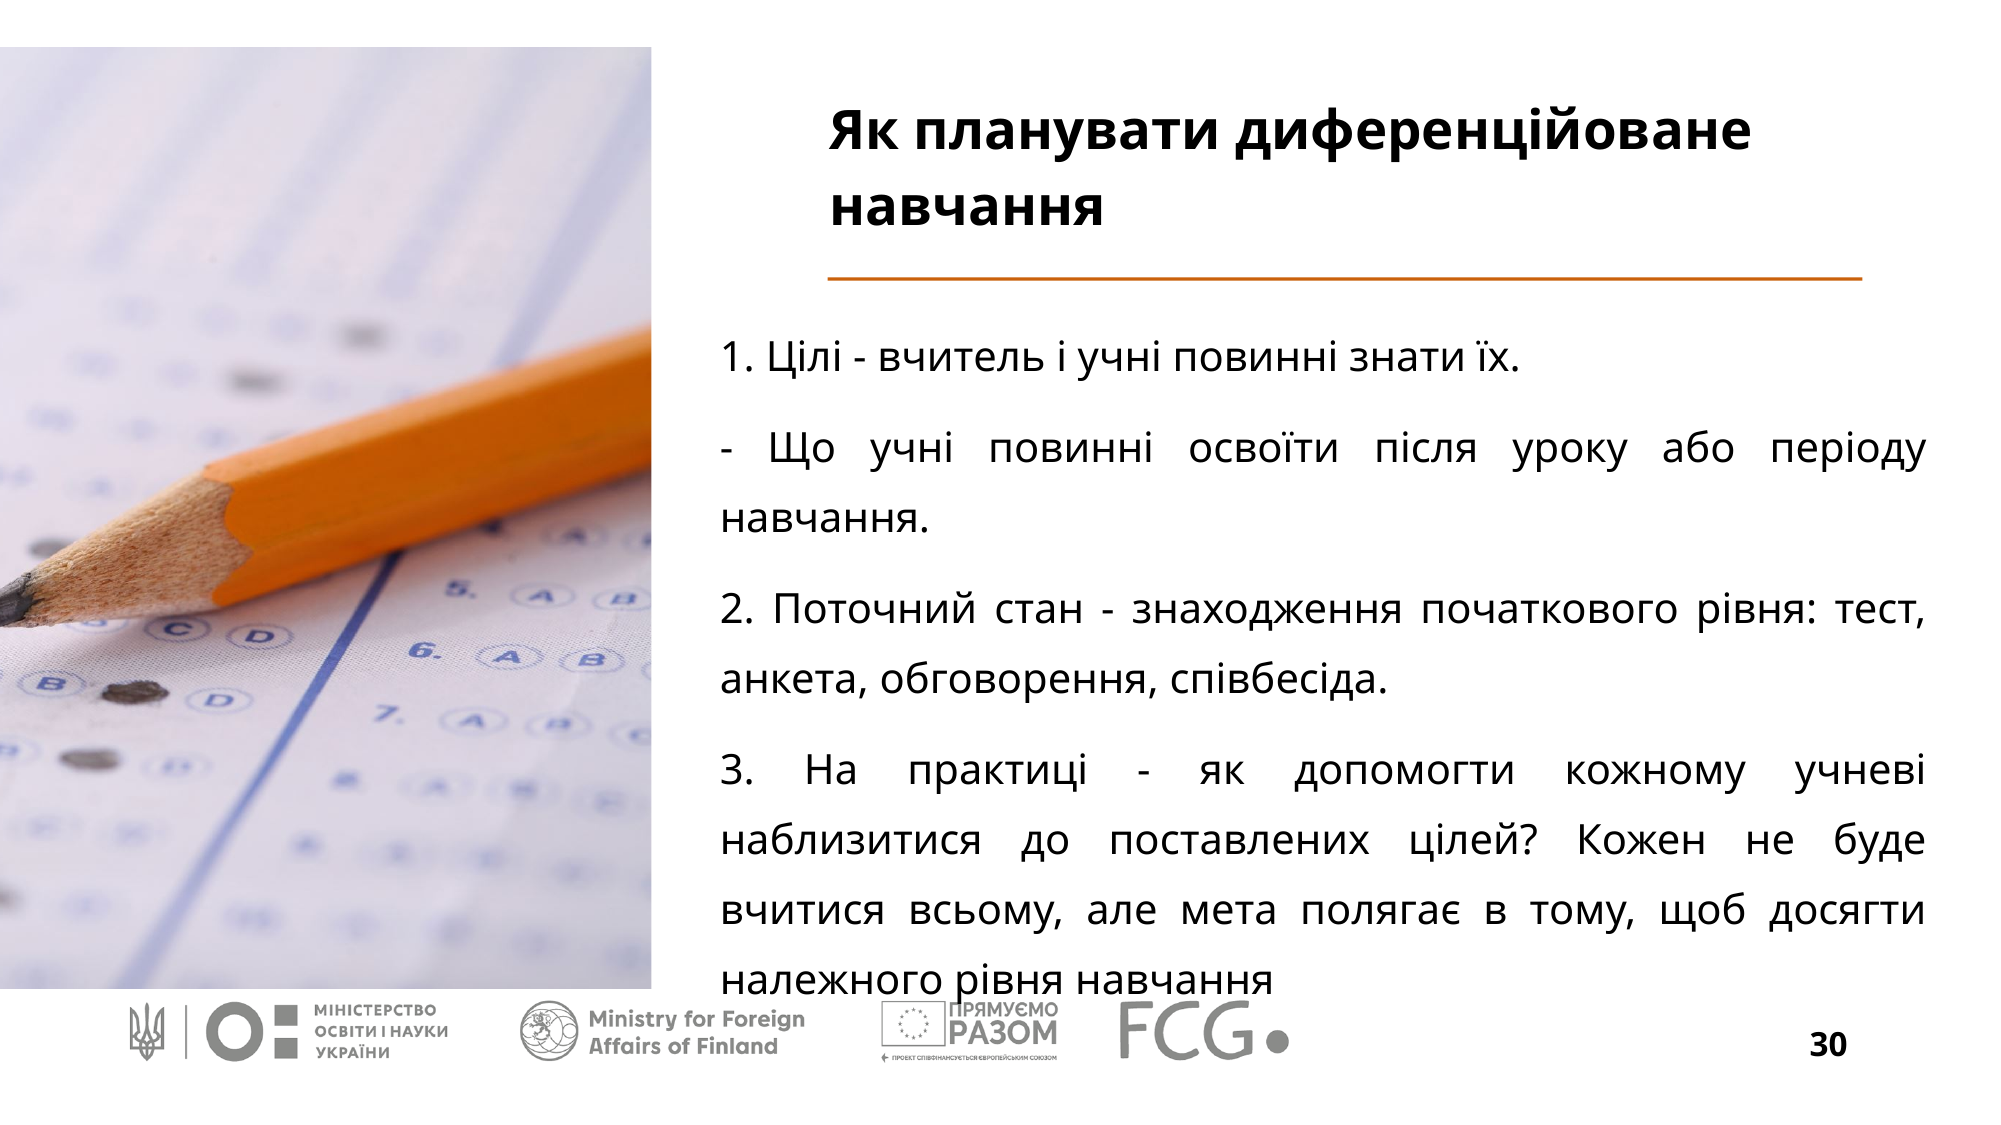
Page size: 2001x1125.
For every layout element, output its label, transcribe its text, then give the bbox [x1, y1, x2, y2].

title Як планувати диференційоване навчання [814, 78, 1896, 244]
list 1. Цілі - вчитель і учні повинні знати їх. - Що учні повинні освоїти після уроку або періоду навчання. 2. Поточний стан - знаходження початкового рівня: тест, анкета, обговорення, співбесіда. 3. На практиці - як допомогти кожному учневі наблизитися до поставлених цілей? Кожен не буде вчитися всьому, але мета полягає в тому, щоб досягти належного рівня навчання [704, 302, 1942, 1022]
picture [0, 47, 1374, 1125]
slide_number 30 [1736, 1022, 1863, 1076]
